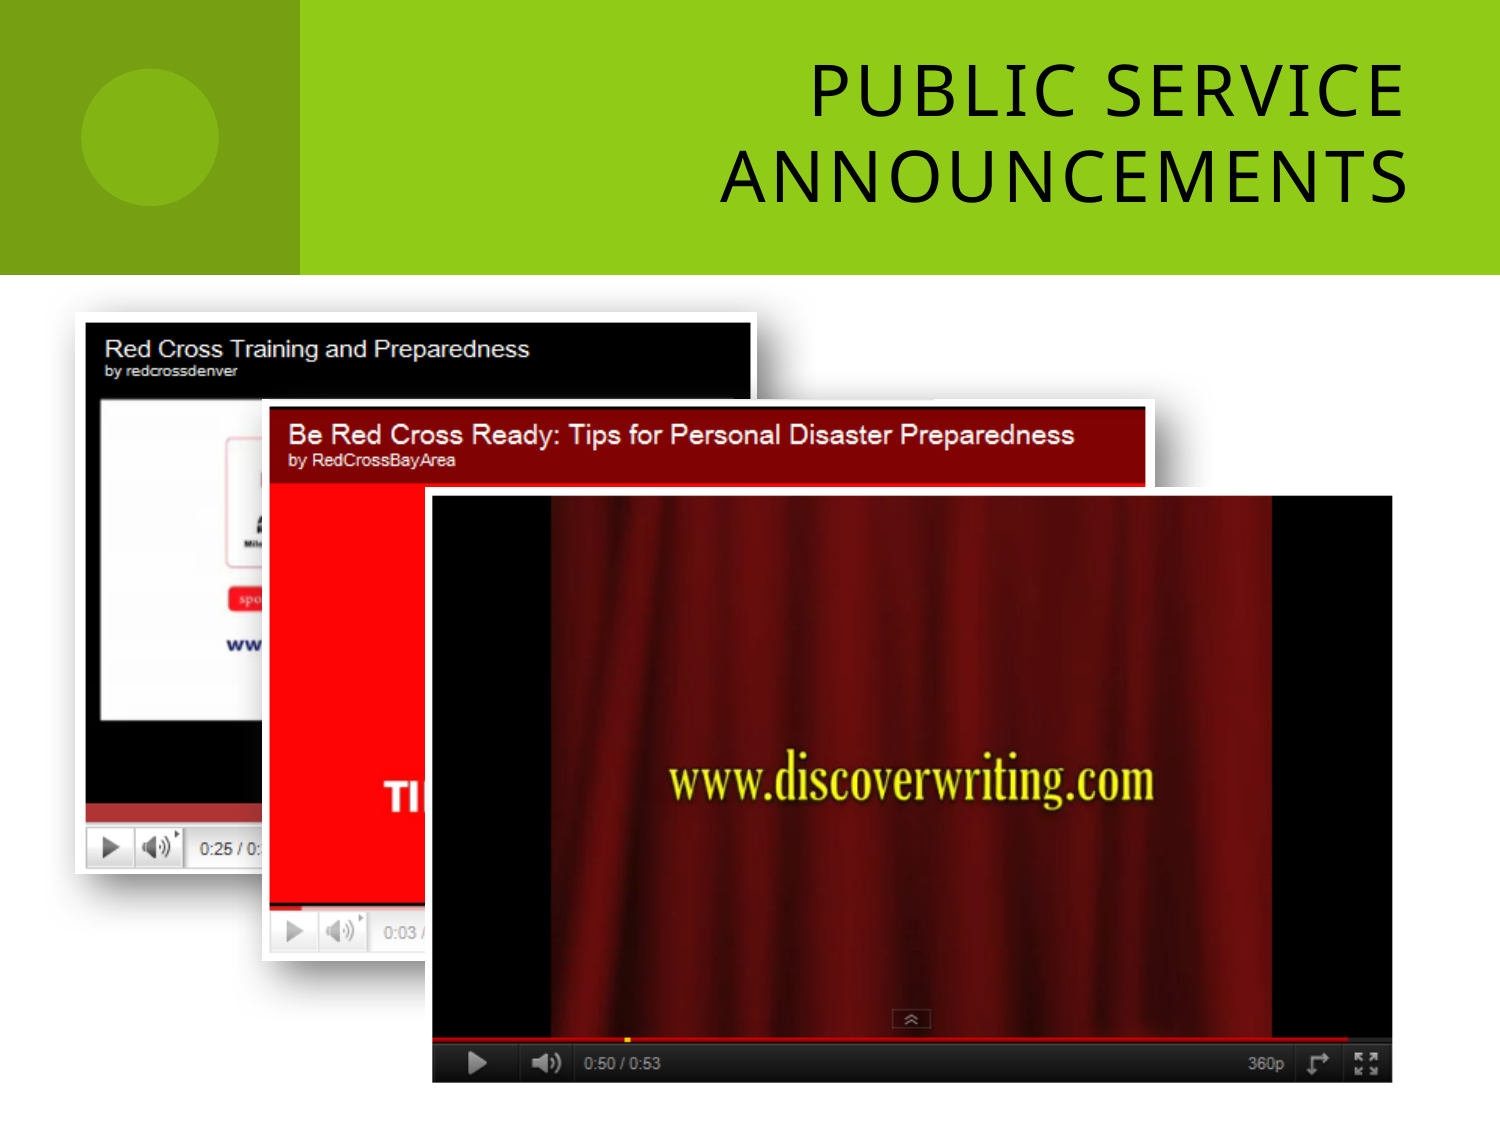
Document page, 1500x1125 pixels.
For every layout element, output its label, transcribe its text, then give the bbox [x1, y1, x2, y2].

title Public Service Announcements [399, 37, 1425, 225]
picture [74, 312, 1401, 1089]
